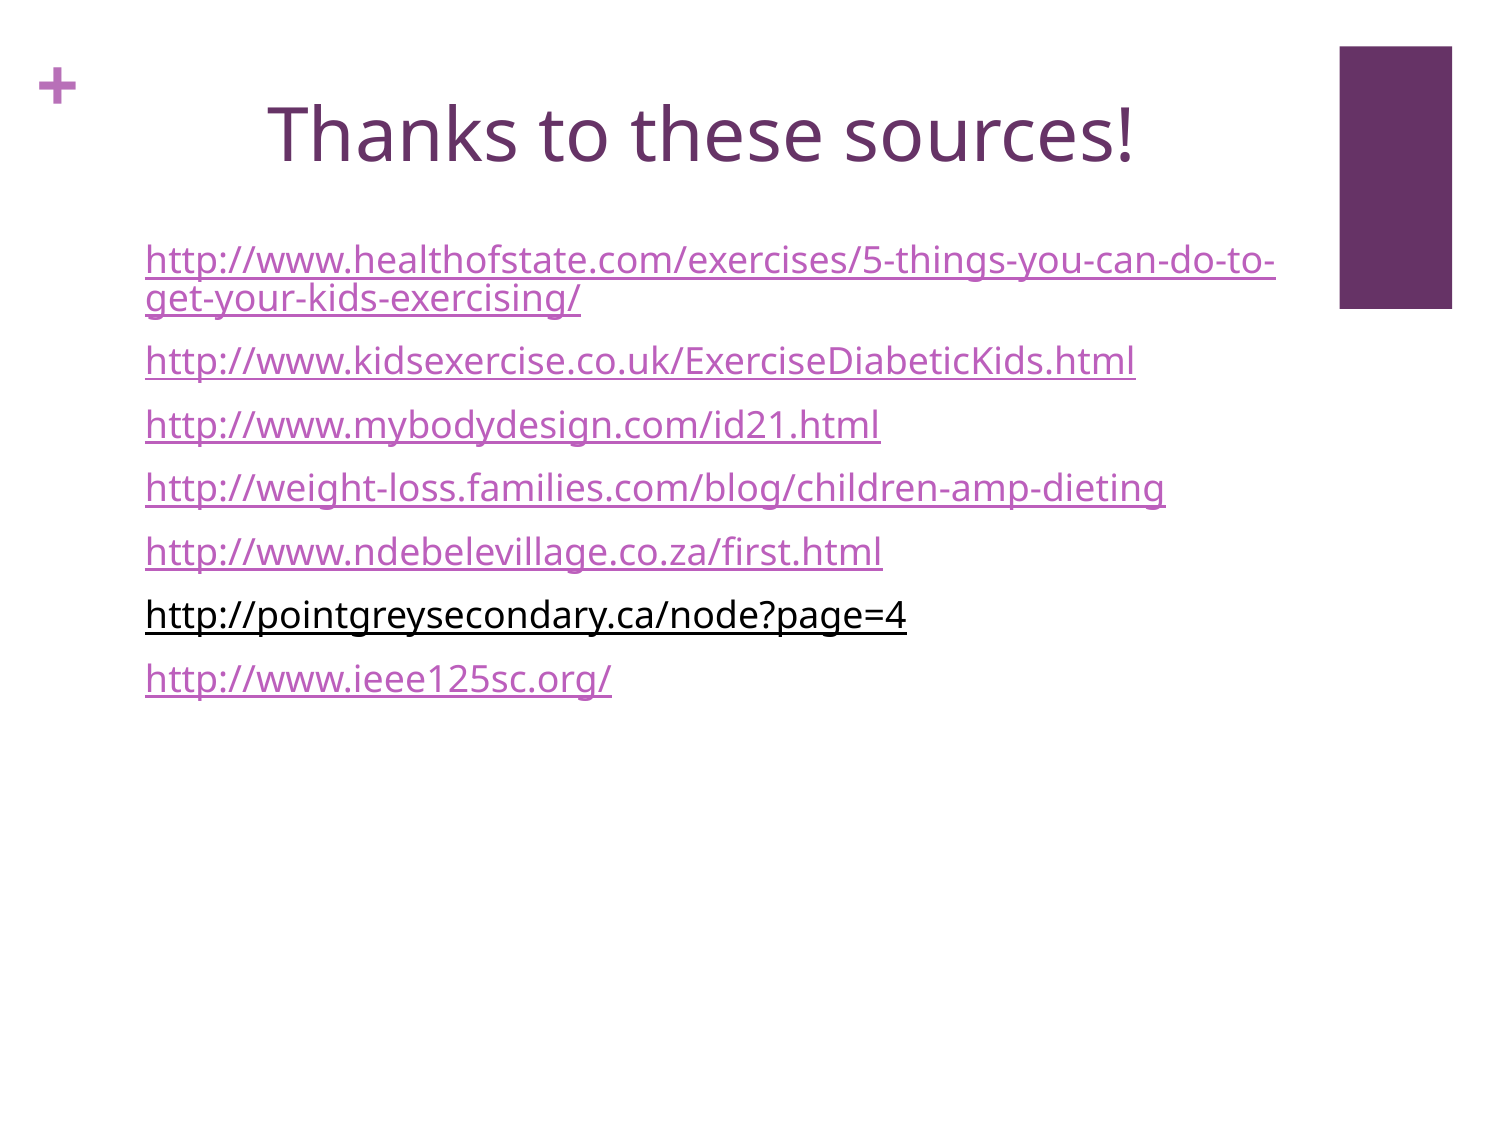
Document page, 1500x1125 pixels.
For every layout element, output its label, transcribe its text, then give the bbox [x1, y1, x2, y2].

title Thanks to these sources! [81, 79, 1322, 263]
text_box http://www.healthofstate.com/exercises/5-things-you-can-do-to-get-your-kids-exercising/ http://www.kidsexercise.co.uk/ExerciseDiabeticKids.html http://www.mybodydesign.com/id21.html http://weight-loss.families.com/blog/children-amp-dieting http://www.ndebelevillage.co.za/first.html http://pointgreysecondary.ca/node?page=4 http://www.ieee125sc.org/ [130, 228, 1296, 849]
